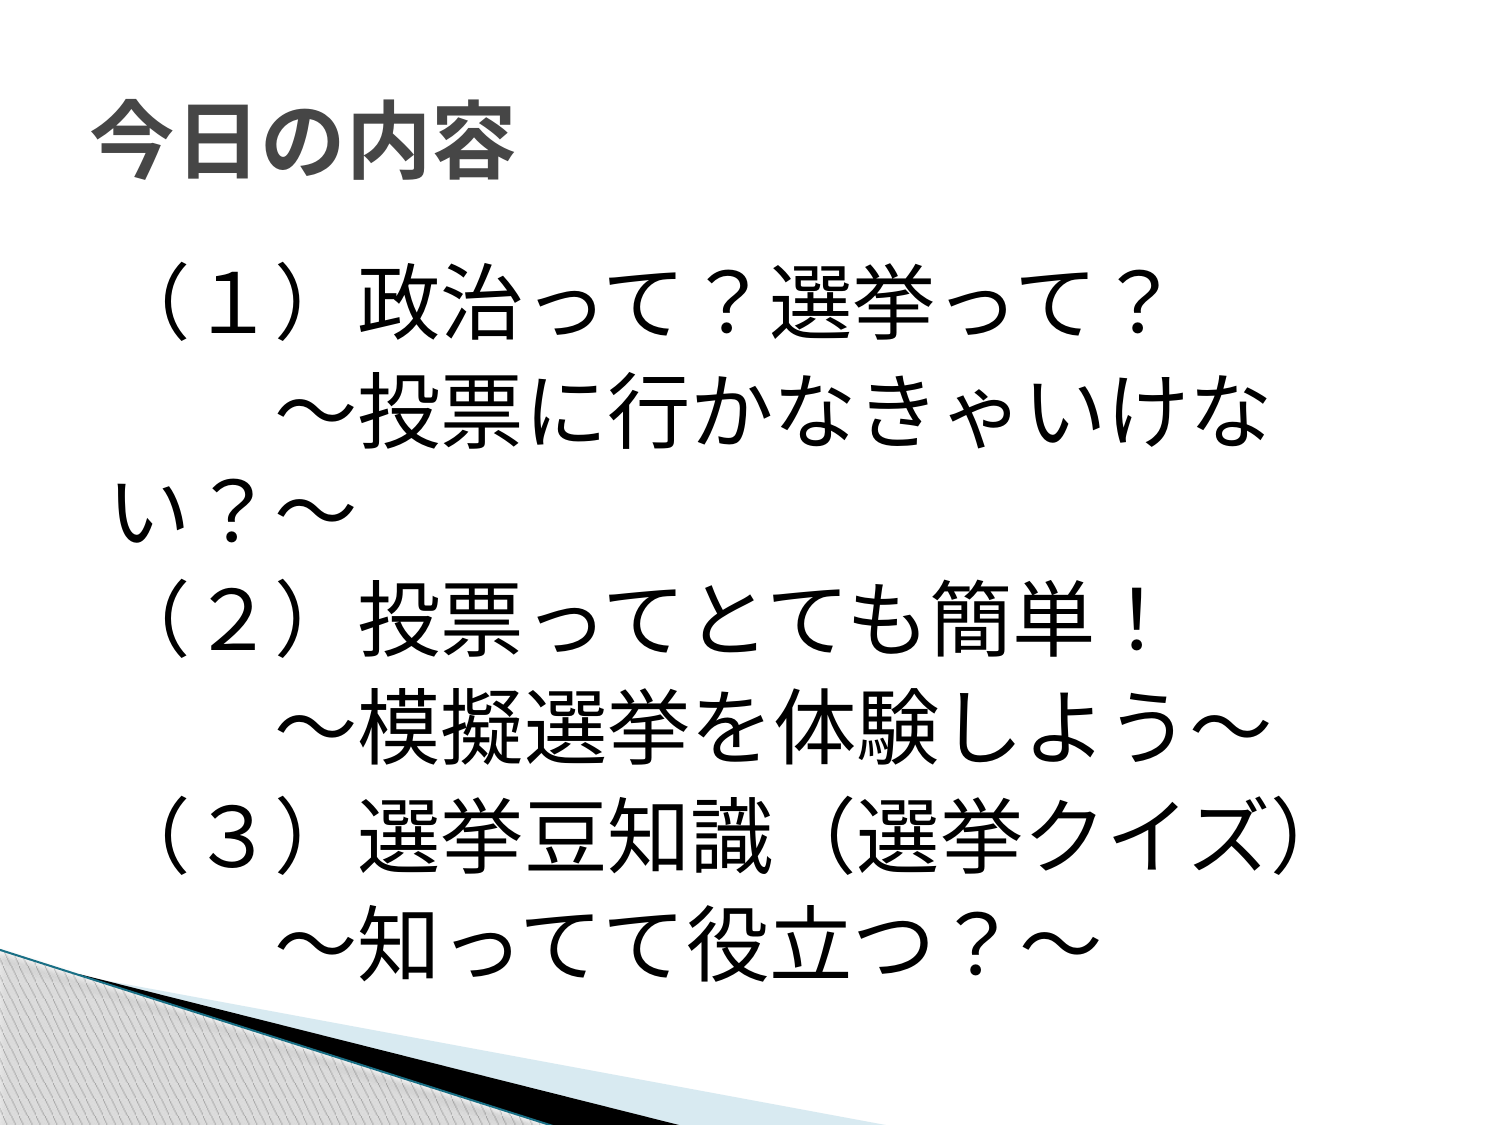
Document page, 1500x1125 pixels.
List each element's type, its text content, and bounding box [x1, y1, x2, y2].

list （１）政治って？選挙って？ ～投票に行かなきゃいけない？～ （２）投票ってとても簡単！ ～模擬選挙を体験しよう～ （３）選挙豆知識（選挙クイズ） ～知ってて役立つ？～ [75, 242, 1425, 986]
title 今日の内容 [75, 45, 1425, 233]
